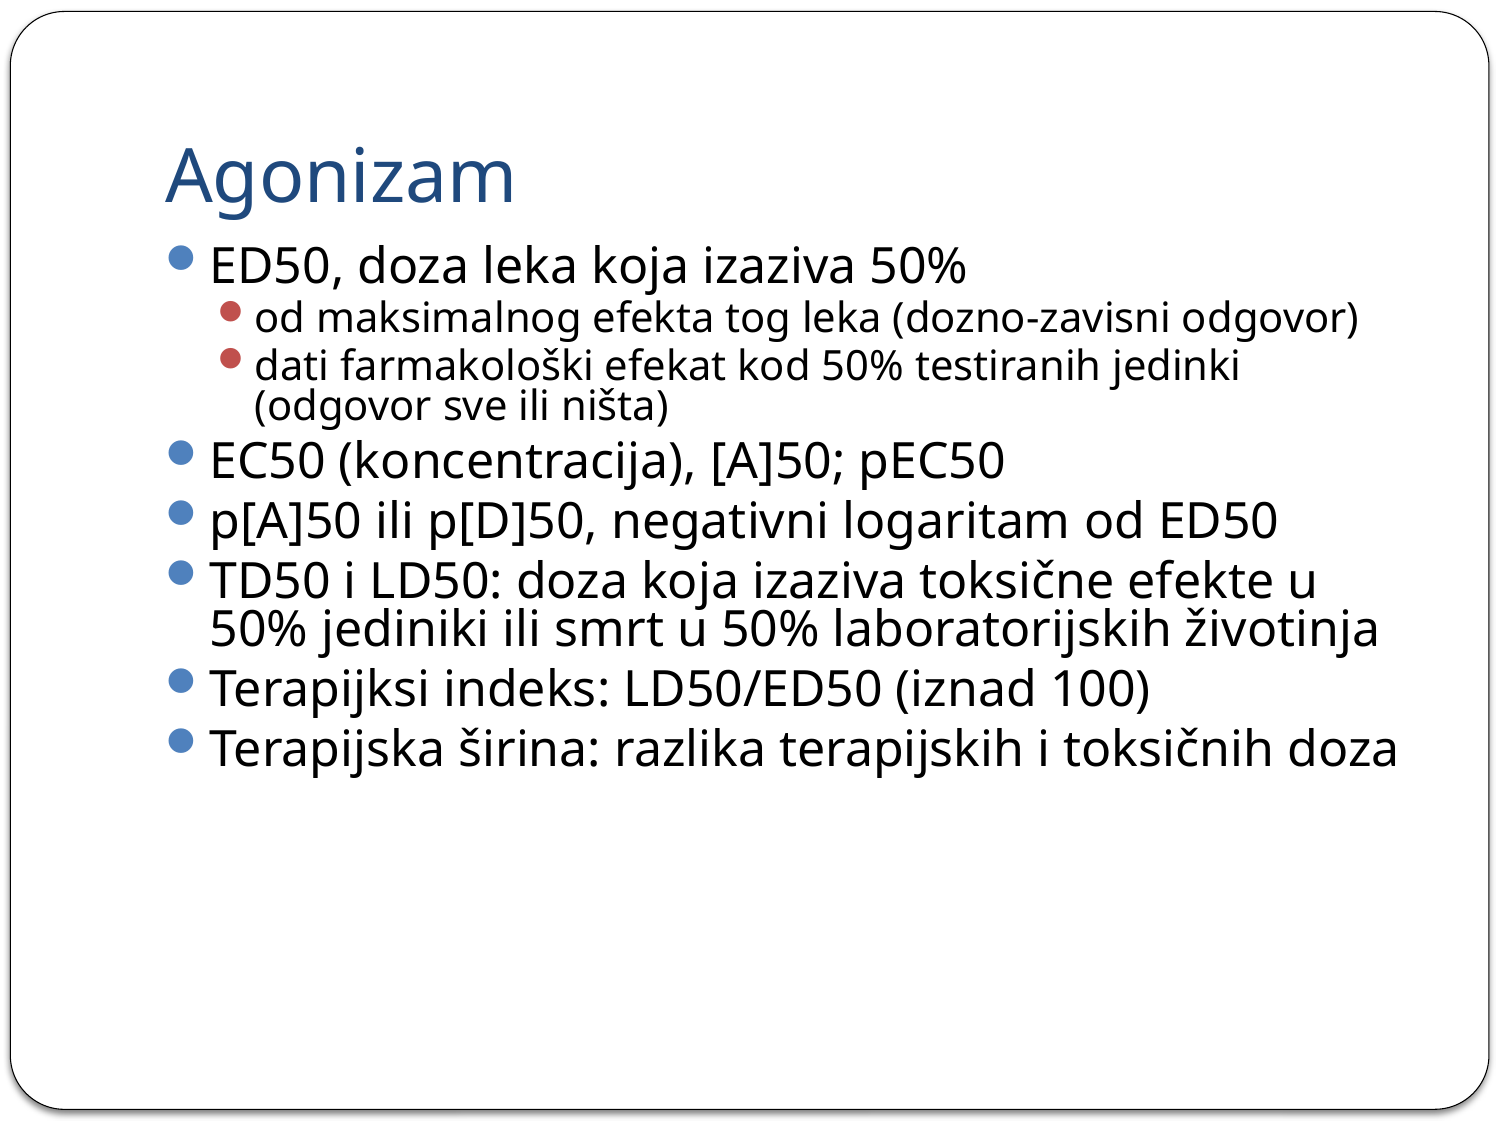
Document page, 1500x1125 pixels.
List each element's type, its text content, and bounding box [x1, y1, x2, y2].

title Agonizam [149, 44, 1426, 233]
list ED50, doza leka koja izaziva 50% od maksimalnog efekta tog leka (dozno-zavisni odgovor) dati farmakološki efekat kod 50% testiranih jedinki (odgovor sve ili ništa) EC50 (koncentracija), [A]50; pEC50 p[A]50 ili p[D]50, negativni logaritam od ED50 TD50 i LD50: doza koja izaziva toksične efekte u 50% jediniki ili smrt u 50% laboratorijskih životinja Terapijksi indeks: LD50/ED50 (iznad 100) Terapijska širina: razlika terapijskih i toksičnih doza [149, 237, 1426, 988]
